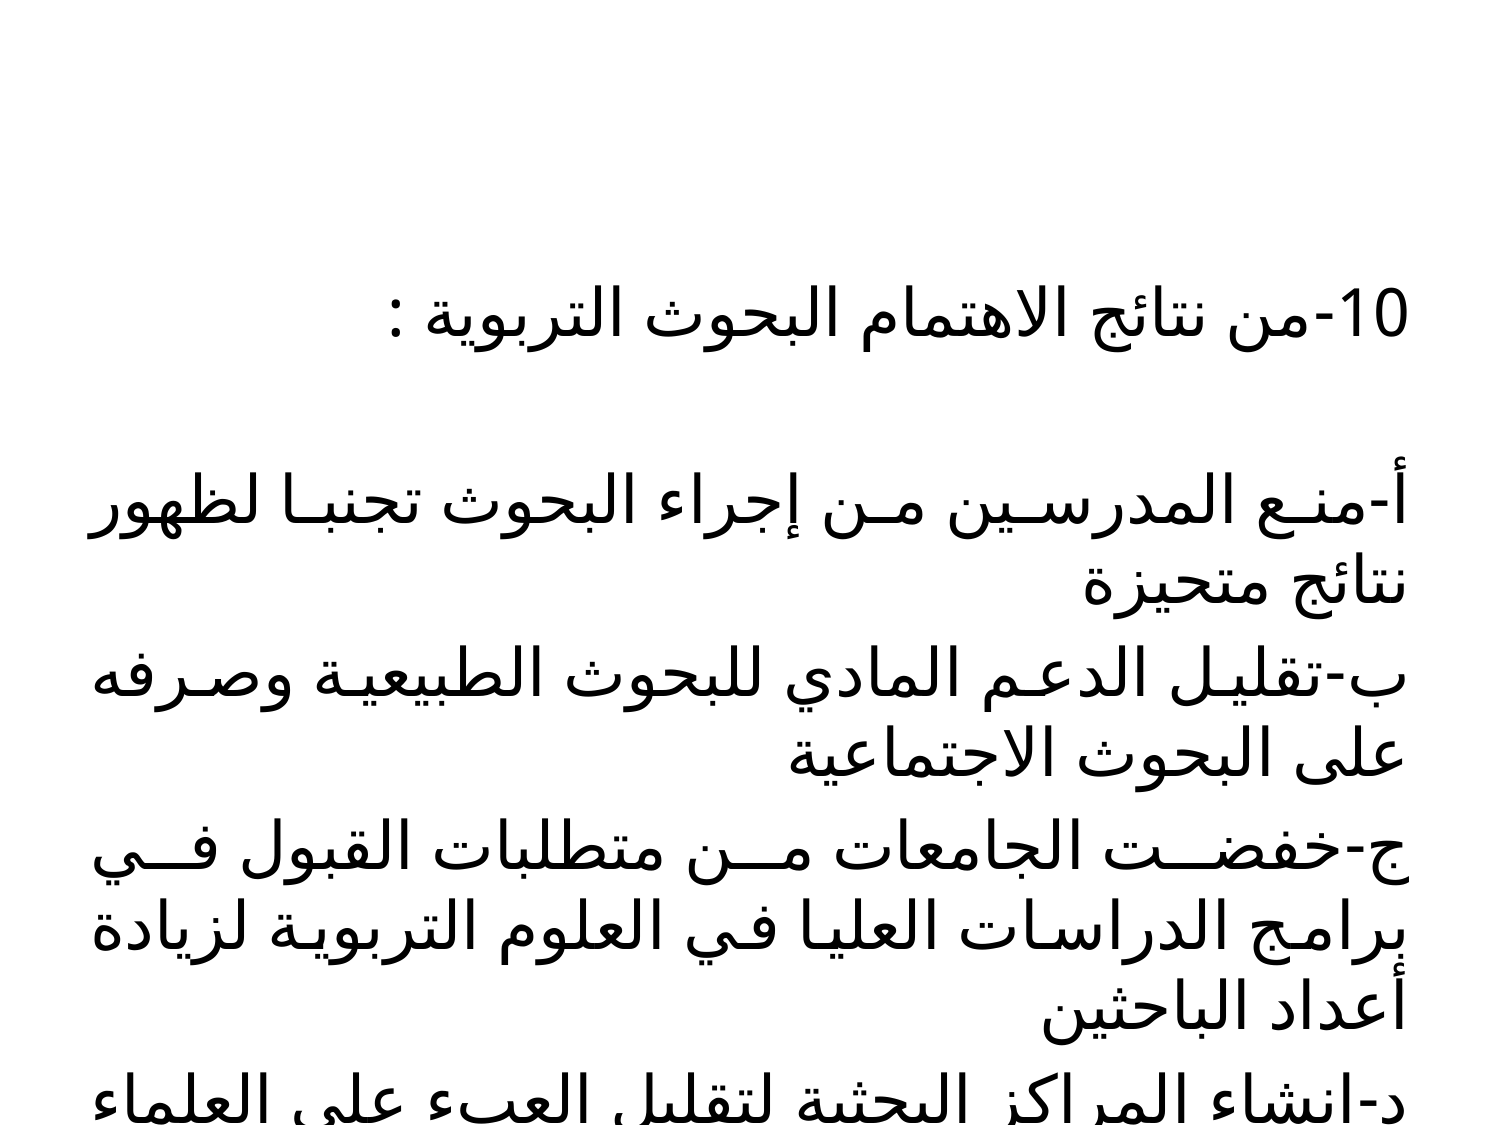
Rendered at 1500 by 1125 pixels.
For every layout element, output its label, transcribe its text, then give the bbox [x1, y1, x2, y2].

list 10-من نتائج الاهتمام البحوث التربوية : أ-منع المدرسين من إجراء البحوث تجنبا لظهور نتائج متحيزة ب-تقليل الدعم المادي للبحوث الطبيعية وصرفه على البحوث الاجتماعية ج-خفضت الجامعات من متطلبات القبول في برامج الدراسات العليا في العلوم التربوية لزيادة أعداد الباحثين د-إنشاء المراكز البحثية لتقليل العبء على العلماء [75, 262, 1425, 1005]
